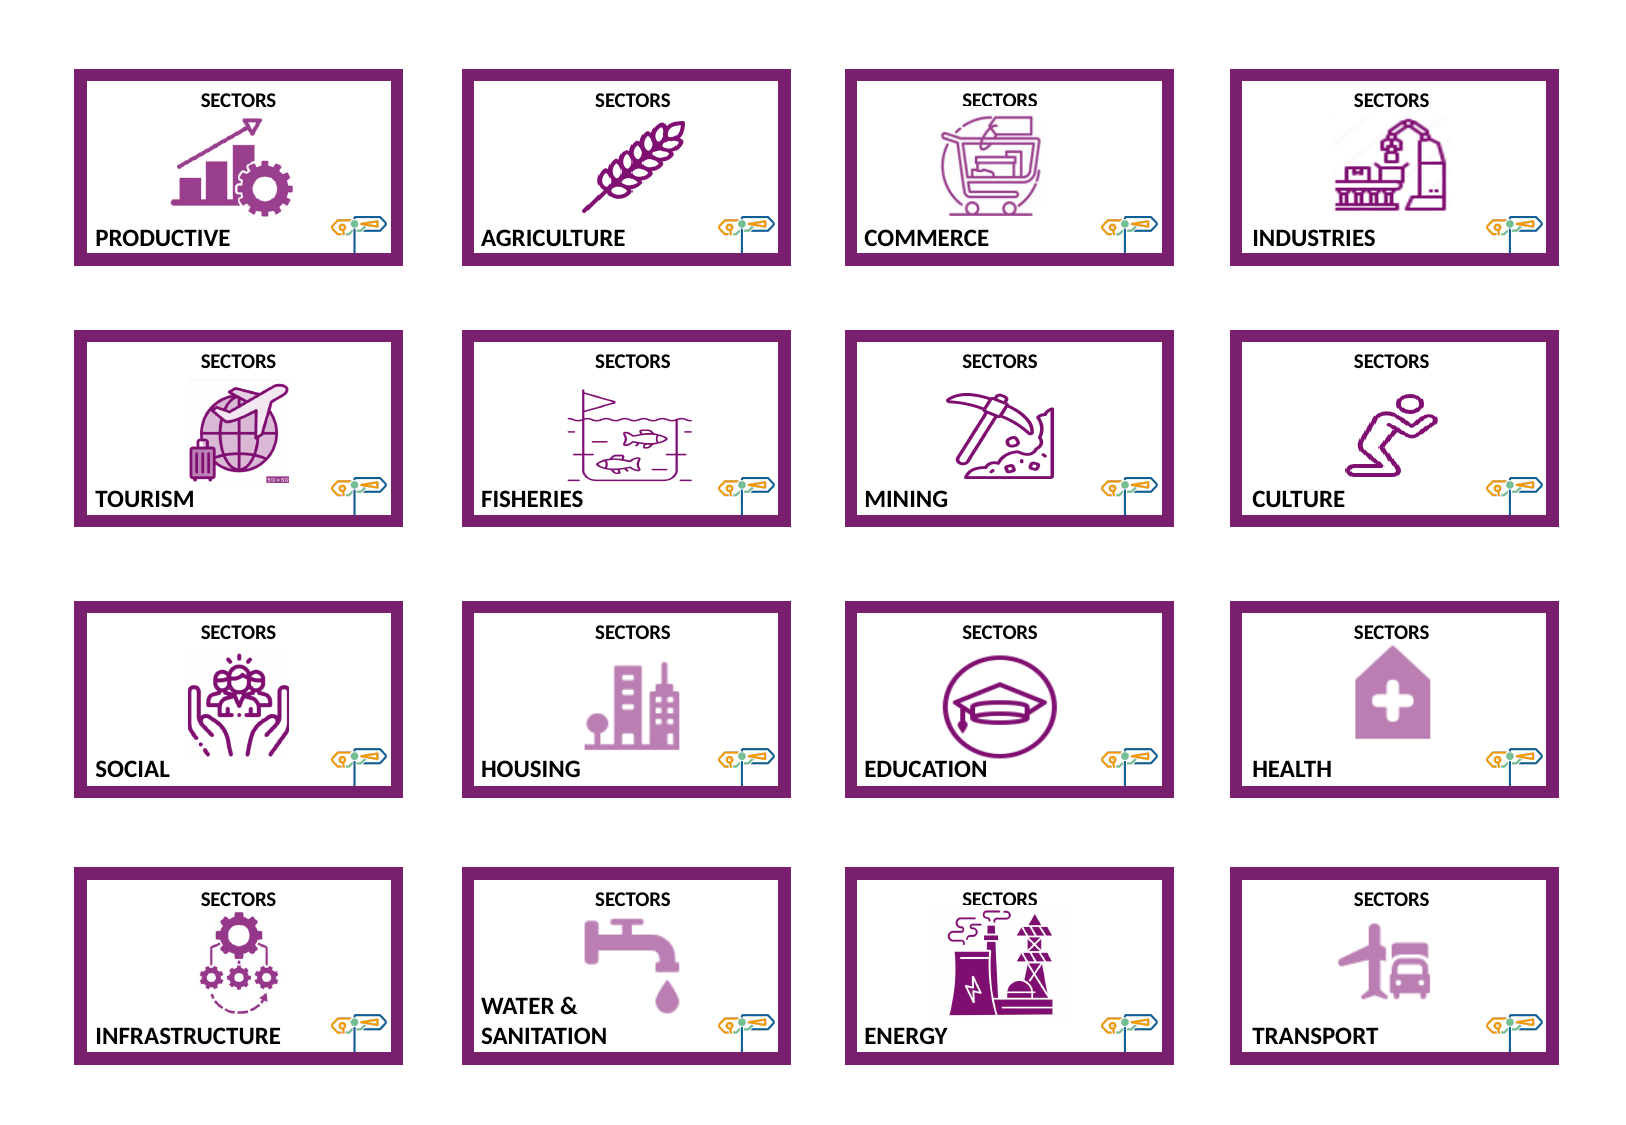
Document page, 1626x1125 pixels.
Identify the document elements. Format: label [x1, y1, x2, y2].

text_box [1235, 606, 1554, 798]
text_box [1235, 335, 1554, 527]
text_box [79, 873, 398, 1065]
text_box [79, 606, 398, 798]
text_box [849, 335, 1169, 527]
text_box [79, 74, 398, 266]
text_box [849, 606, 1169, 798]
text_box [79, 335, 398, 527]
text_box [465, 606, 786, 798]
text_box [465, 873, 786, 1065]
text_box [465, 335, 786, 527]
text_box [465, 74, 786, 266]
text_box [1235, 74, 1554, 266]
text_box [849, 873, 1169, 1065]
text_box [849, 74, 1169, 266]
text_box [1235, 873, 1554, 1065]
